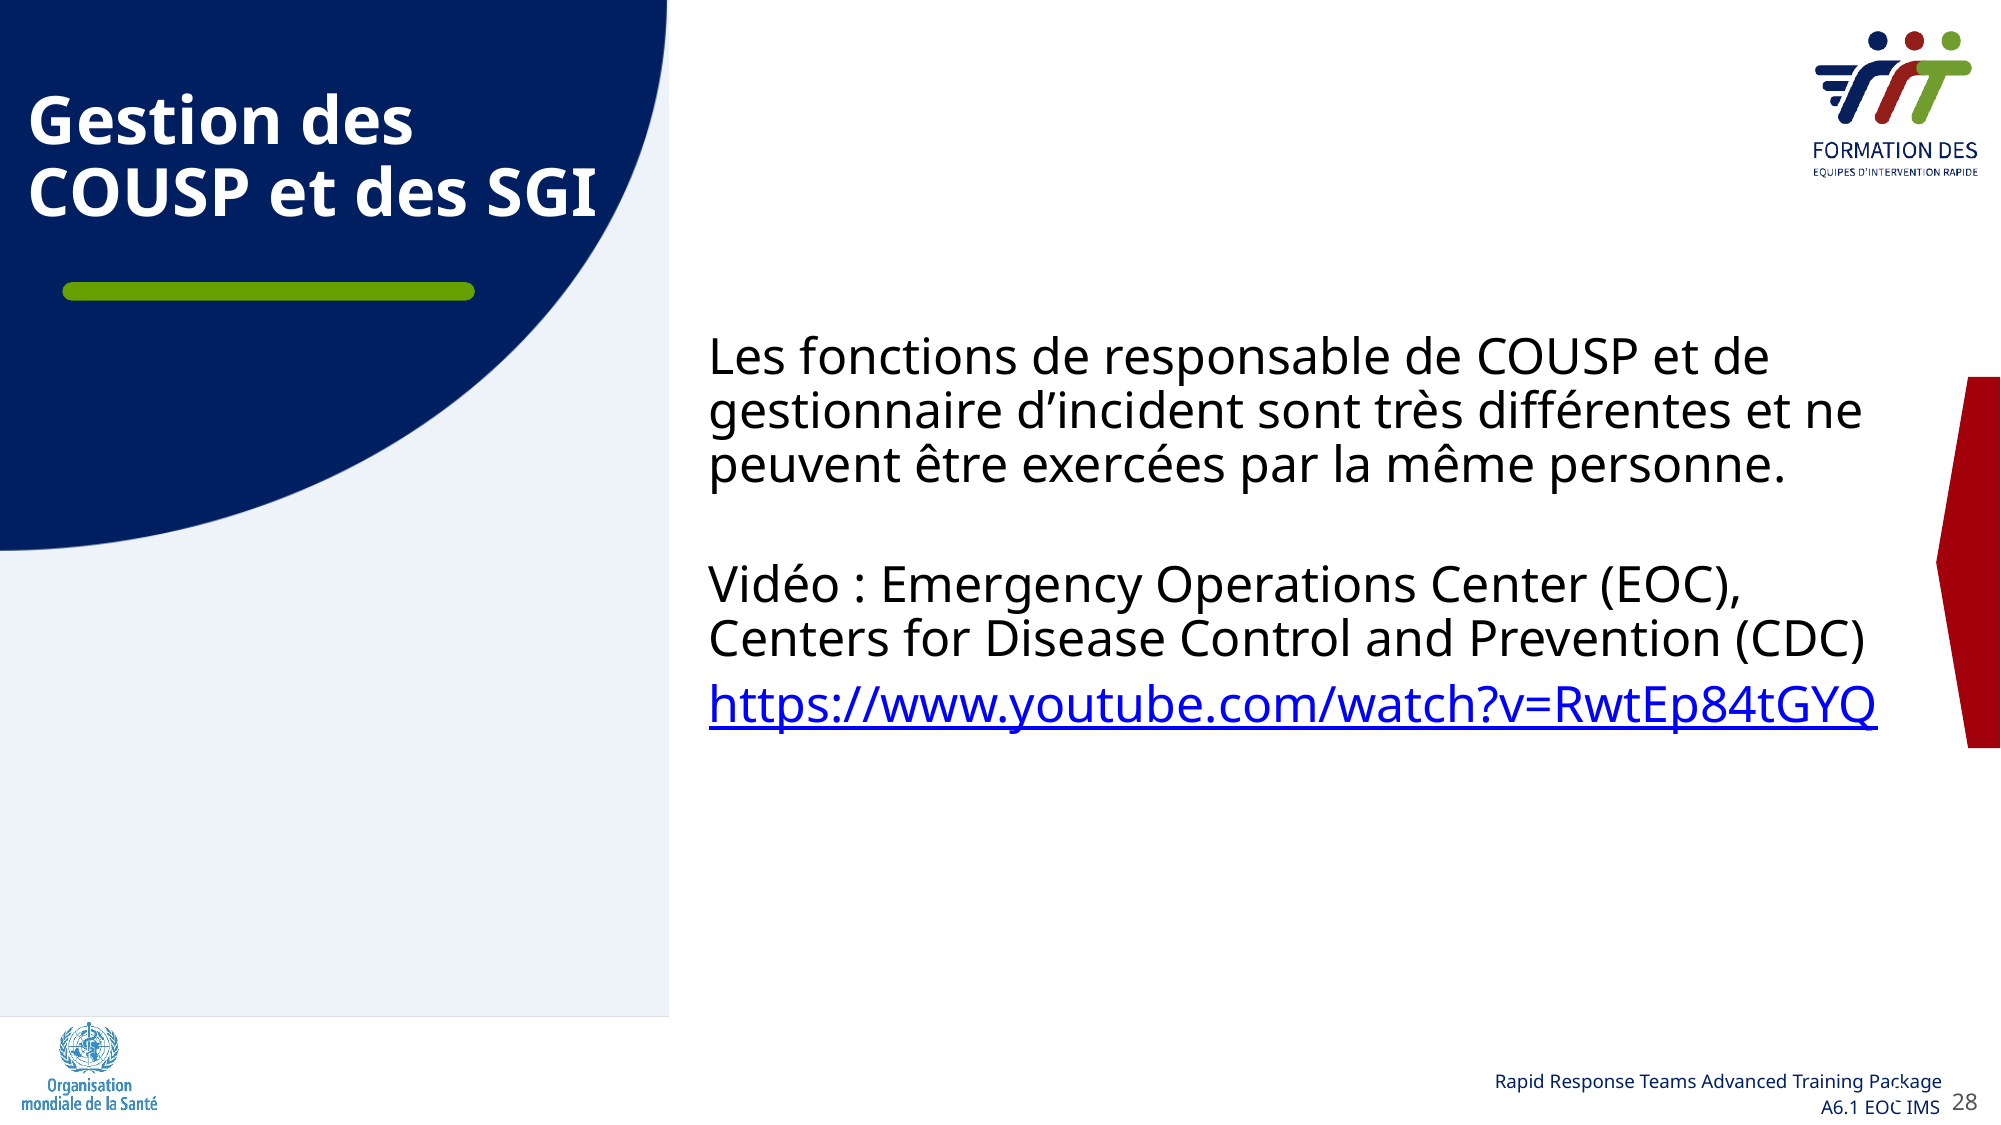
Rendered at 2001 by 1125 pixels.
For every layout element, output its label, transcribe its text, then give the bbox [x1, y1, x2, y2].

list Les fonctions de responsable de COUSP et de gestionnaire d’incident sont très différentes et ne peuvent être exercées par la même personne. Vidéo : Emergency Operations Center (EOC), Centers for Disease Control and Prevention (CDC) https://www.youtube.com/watch?v=RwtEp84tGYQ [700, 137, 1937, 1049]
title Gestion des COUSP et des SGI [19, 0, 616, 318]
picture [20, 1020, 158, 1111]
slide_number 28 [1882, 1049, 1930, 1092]
picture [0, 0, 669, 1018]
picture [1813, 30, 1978, 178]
text_box [62, 282, 475, 301]
